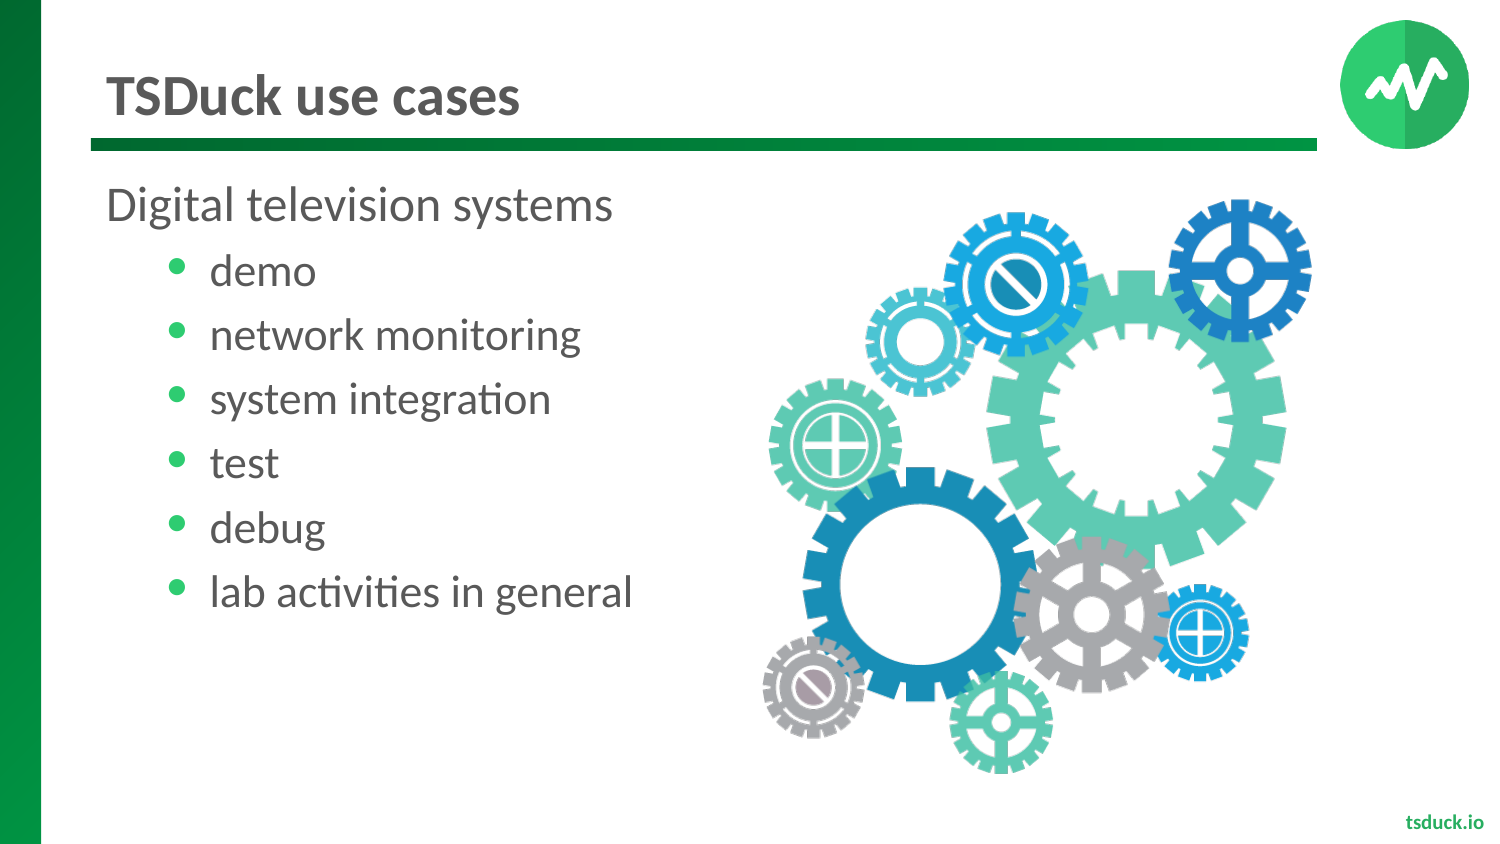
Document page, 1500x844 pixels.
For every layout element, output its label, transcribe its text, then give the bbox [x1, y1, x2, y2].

picture [761, 185, 1332, 788]
picture [1340, 20, 1469, 149]
title TSDuck use cases [91, 38, 1333, 146]
list Digital television systems demo network monitoring system integration test debug lab activities in general [91, 164, 1454, 759]
